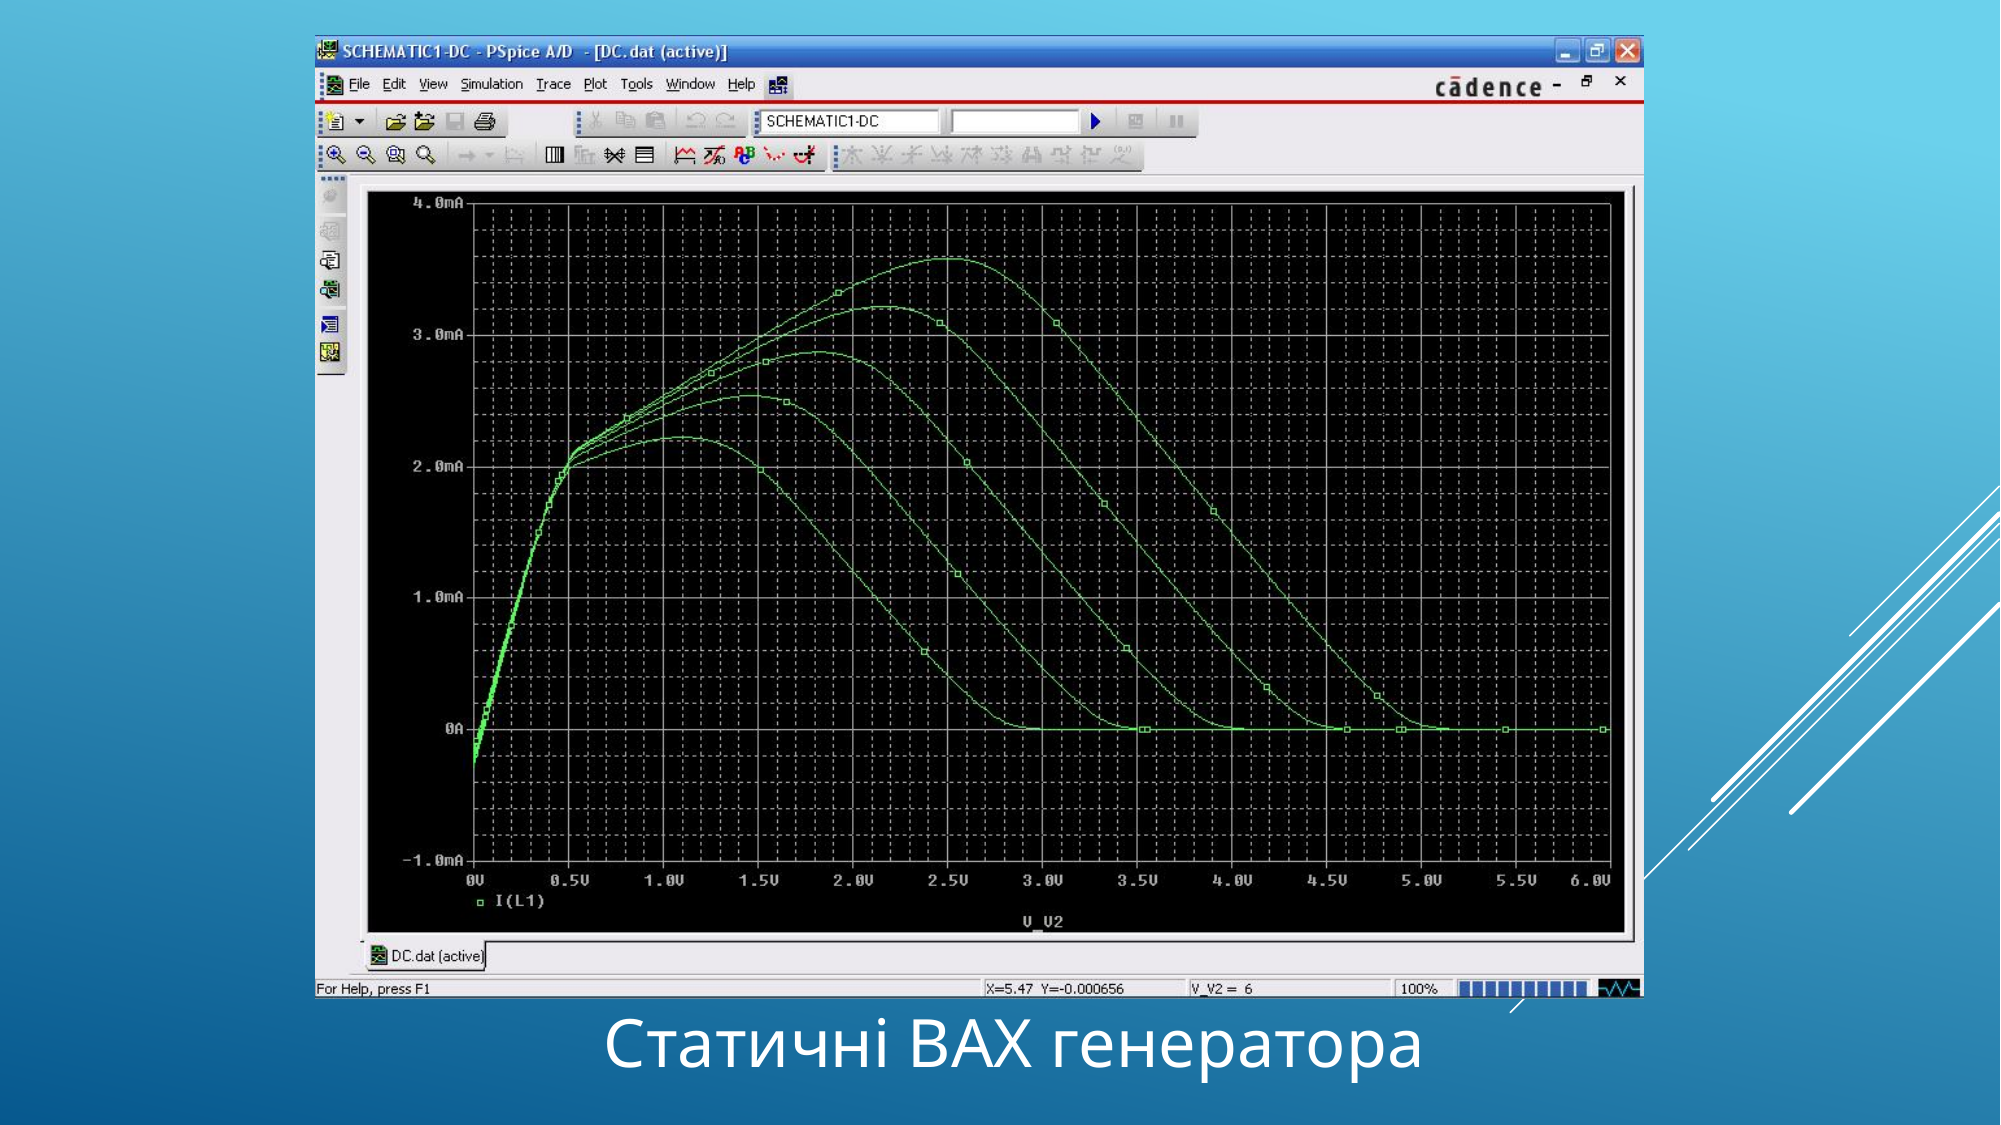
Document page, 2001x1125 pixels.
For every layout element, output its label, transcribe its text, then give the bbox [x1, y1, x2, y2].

text_box [0, 0, 2000, 75]
text_box Статичні ВАХ генератора [204, 993, 1825, 1125]
picture [315, 35, 1644, 999]
